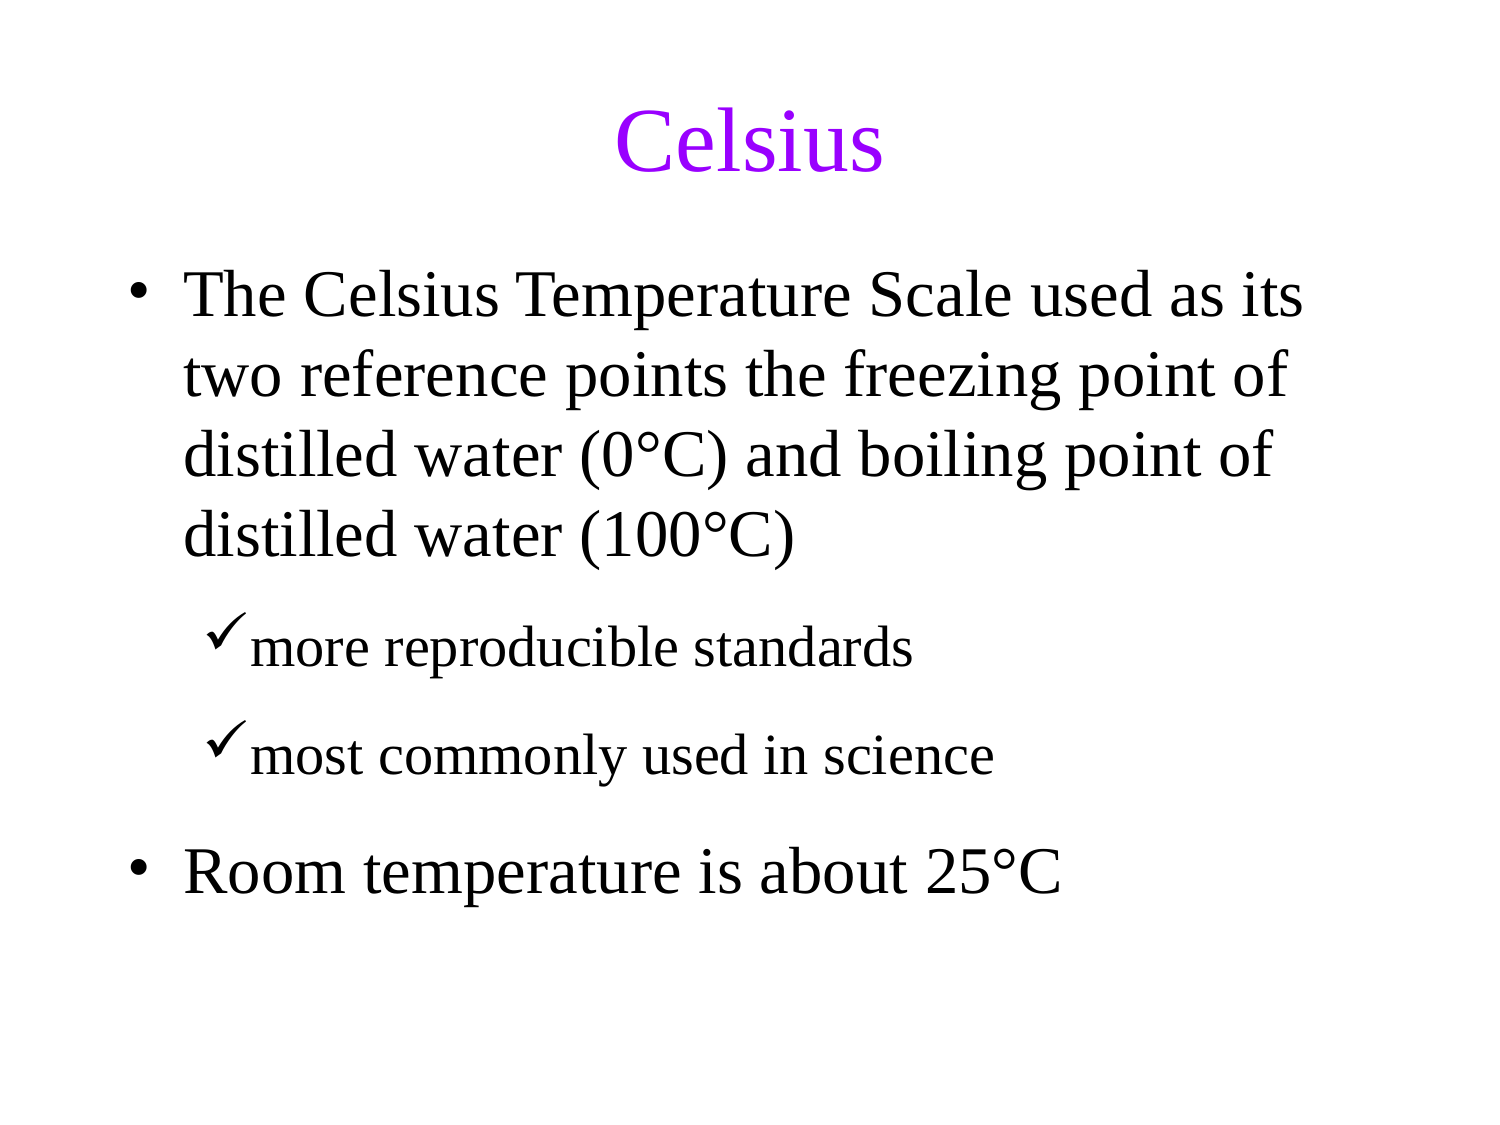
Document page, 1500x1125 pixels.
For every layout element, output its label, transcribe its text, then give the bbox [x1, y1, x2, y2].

text_box The Celsius Temperature Scale used as its two reference points the freezing point of distilled water (0°C) and boiling point of distilled water (100°C) more reproducible standards most commonly used in science Room temperature is about 25°C [112, 242, 1388, 918]
text_box Celsius [112, 40, 1388, 229]
